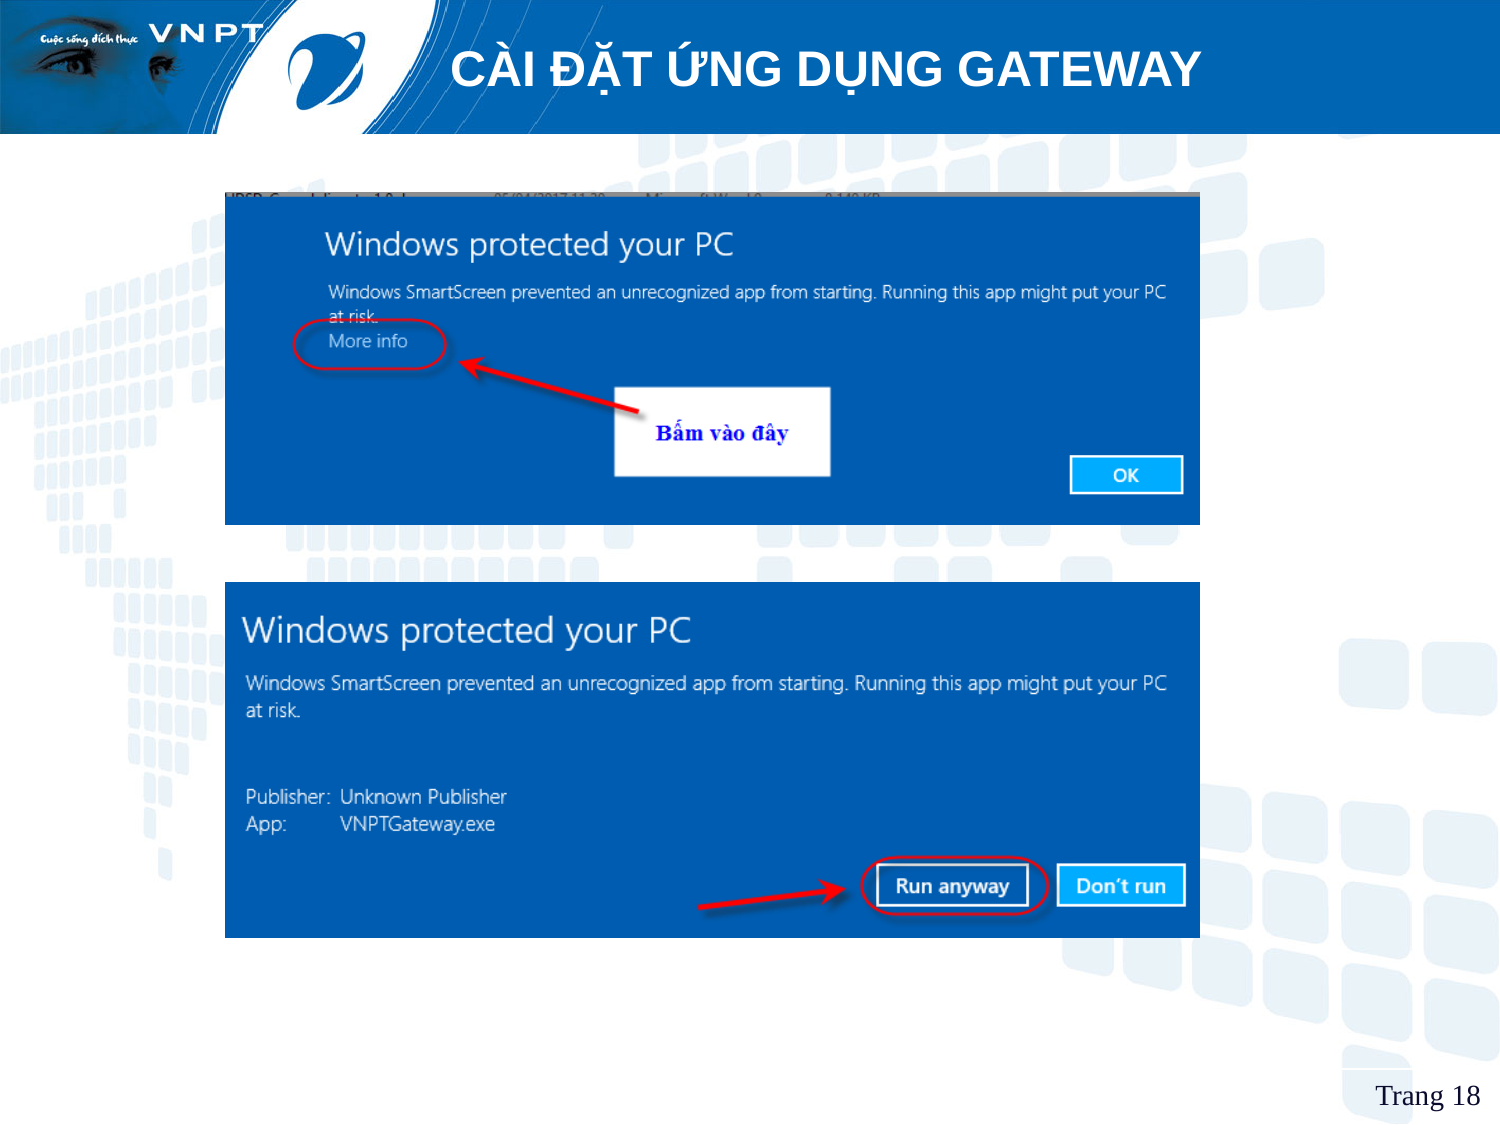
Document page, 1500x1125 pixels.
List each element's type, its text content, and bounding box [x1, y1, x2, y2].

slide_number Trang 18 [1242, 1068, 1497, 1125]
title CÀI ĐẶT ỨNG DỤNG GATEWAY [437, 0, 1496, 133]
picture [0, 0, 1500, 1125]
